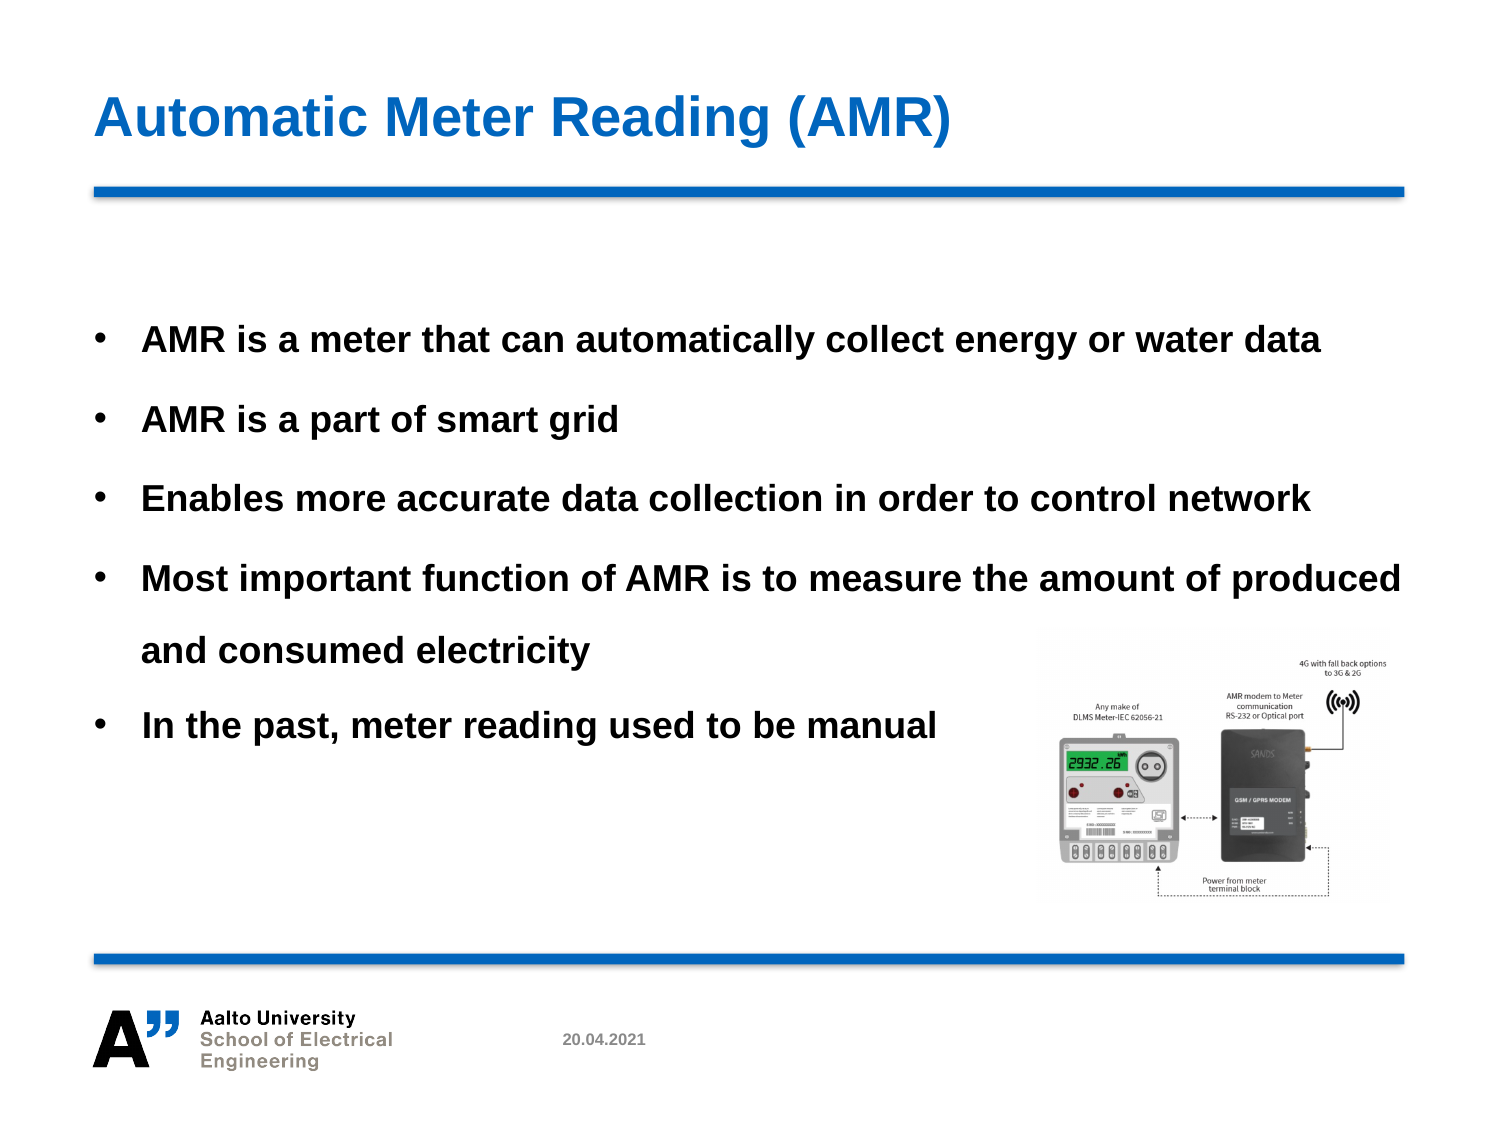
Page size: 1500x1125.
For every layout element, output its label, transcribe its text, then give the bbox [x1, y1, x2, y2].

list AMR is a meter that can automatically collect energy or water data AMR is a part of smart grid Enables more accurate data collection in order to control network Most important function of AMR is to measure the amount of produced and consumed electricity In the past, meter reading used to be manual [93, 245, 1405, 952]
picture [35, 953, 449, 1125]
title Automatic Meter Reading (AMR) [93, 80, 1369, 228]
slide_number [562, 1029, 816, 1050]
picture [1036, 627, 1391, 904]
